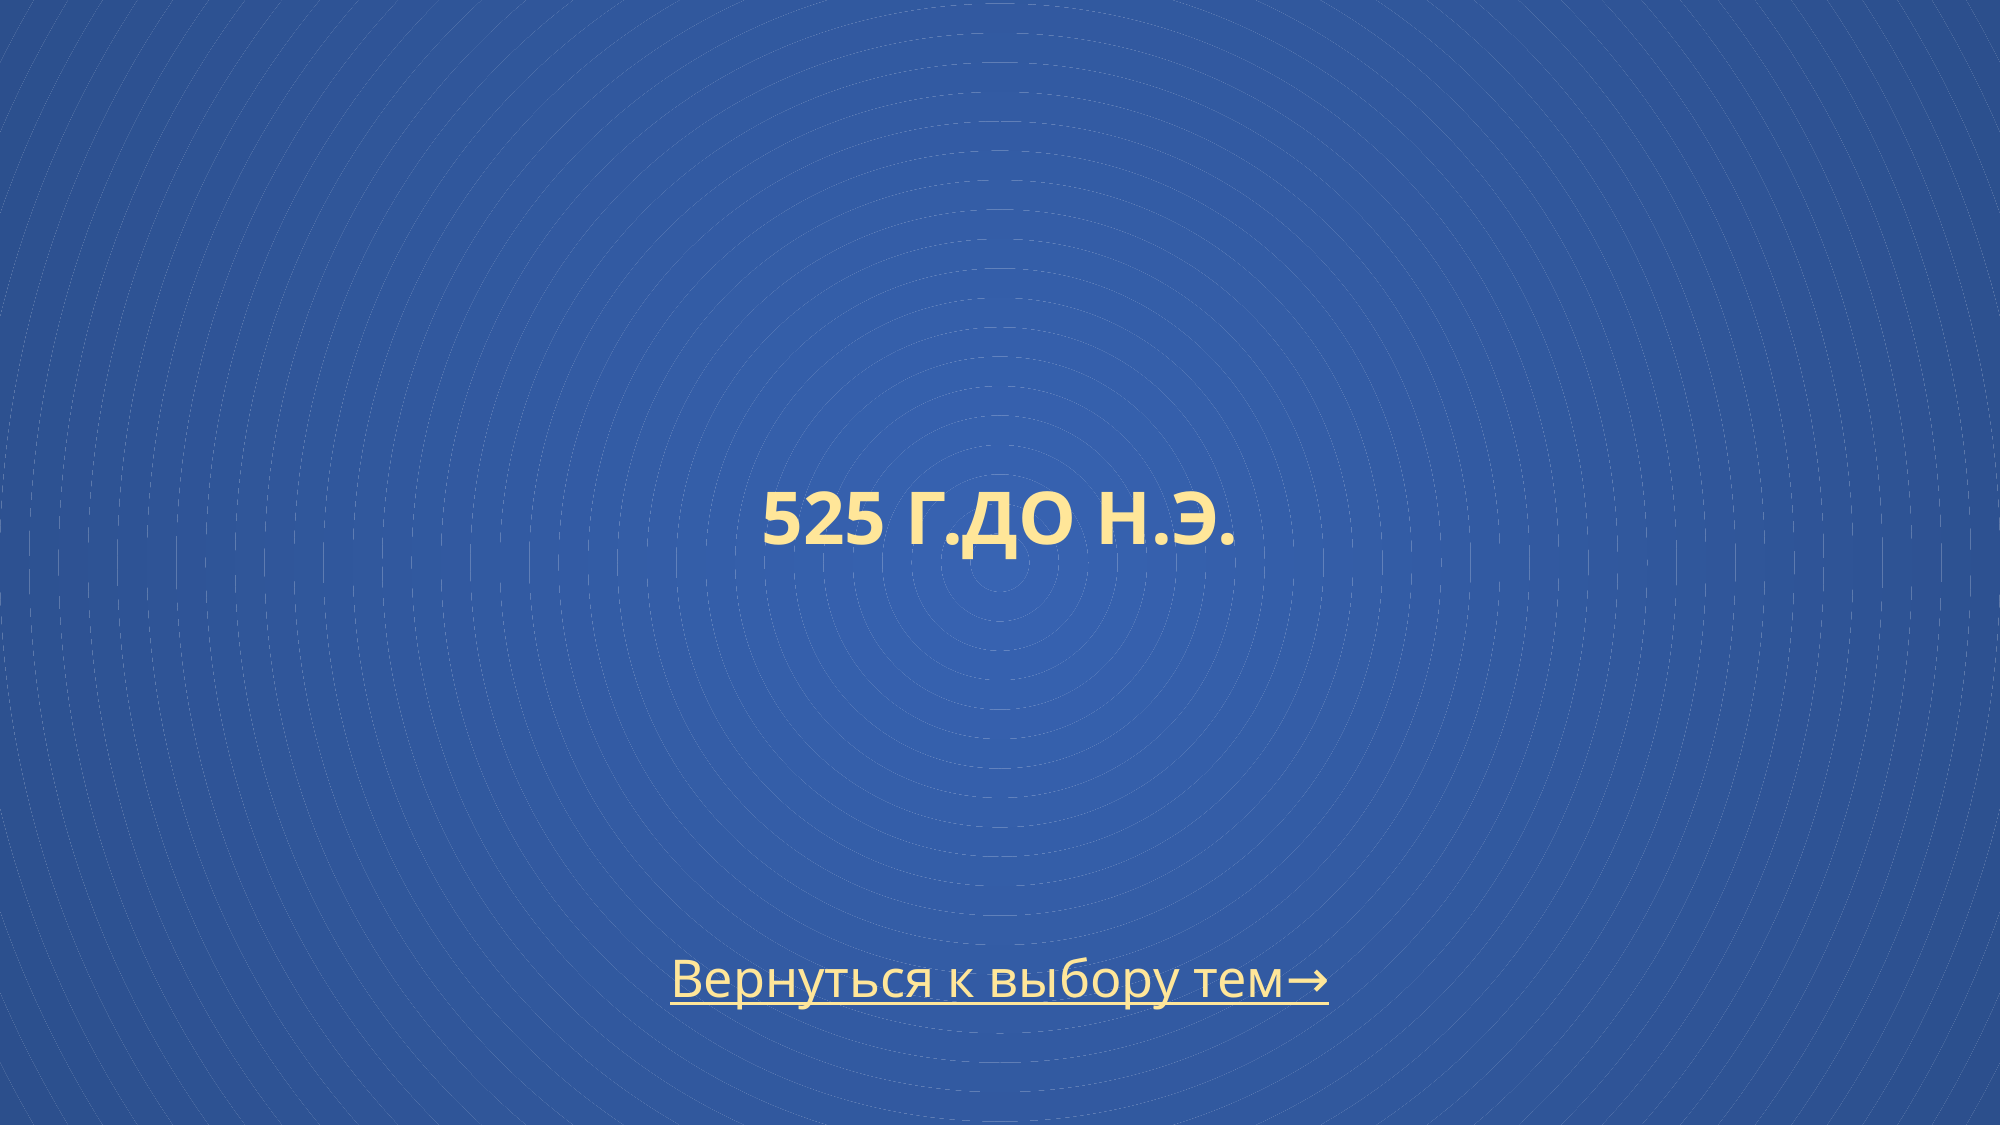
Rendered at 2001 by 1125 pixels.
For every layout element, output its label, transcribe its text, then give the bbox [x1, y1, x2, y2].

text_box Вернуться к выбору тем→ [655, 938, 1345, 1016]
title 525 г.до н.э. [117, 396, 1883, 646]
